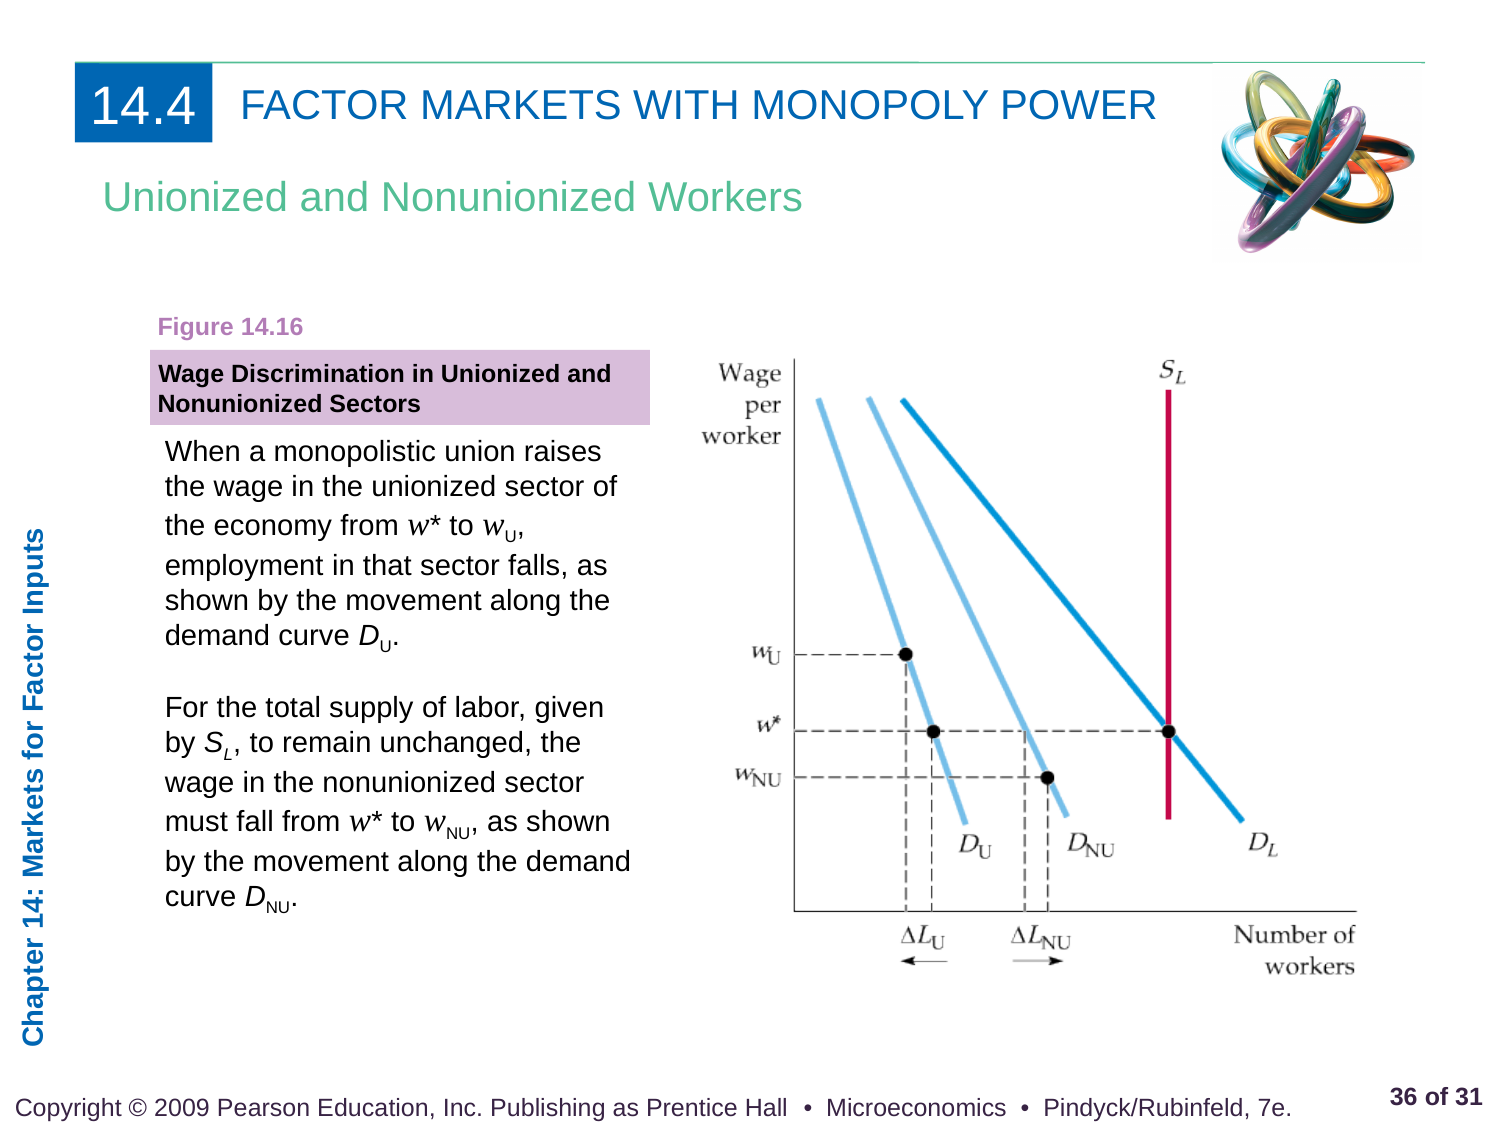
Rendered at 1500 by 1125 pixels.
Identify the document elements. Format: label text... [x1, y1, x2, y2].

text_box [1420, 62, 1426, 69]
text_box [74, 62, 1213, 143]
text_box When a monopolistic union raises the wage in the unionized sector of the economy from w* to wU, employment in that sector falls, as shown by the movement along the demand curve DU. For the total supply of labor, given by SL, to remain unchanged, the wage in the nonunionized sector must fall from w* to wNU, as shown by the movement along the demand curve DNU. [150, 425, 650, 925]
text_box Figure 14.16 [150, 299, 325, 350]
picture [1212, 63, 1422, 263]
text_box Wage Discrimination in Unionized and Nonunionized Sectors [150, 349, 650, 425]
text_box Unionized and Nonunionized Workers [87, 162, 1150, 225]
picture [674, 299, 1401, 1023]
